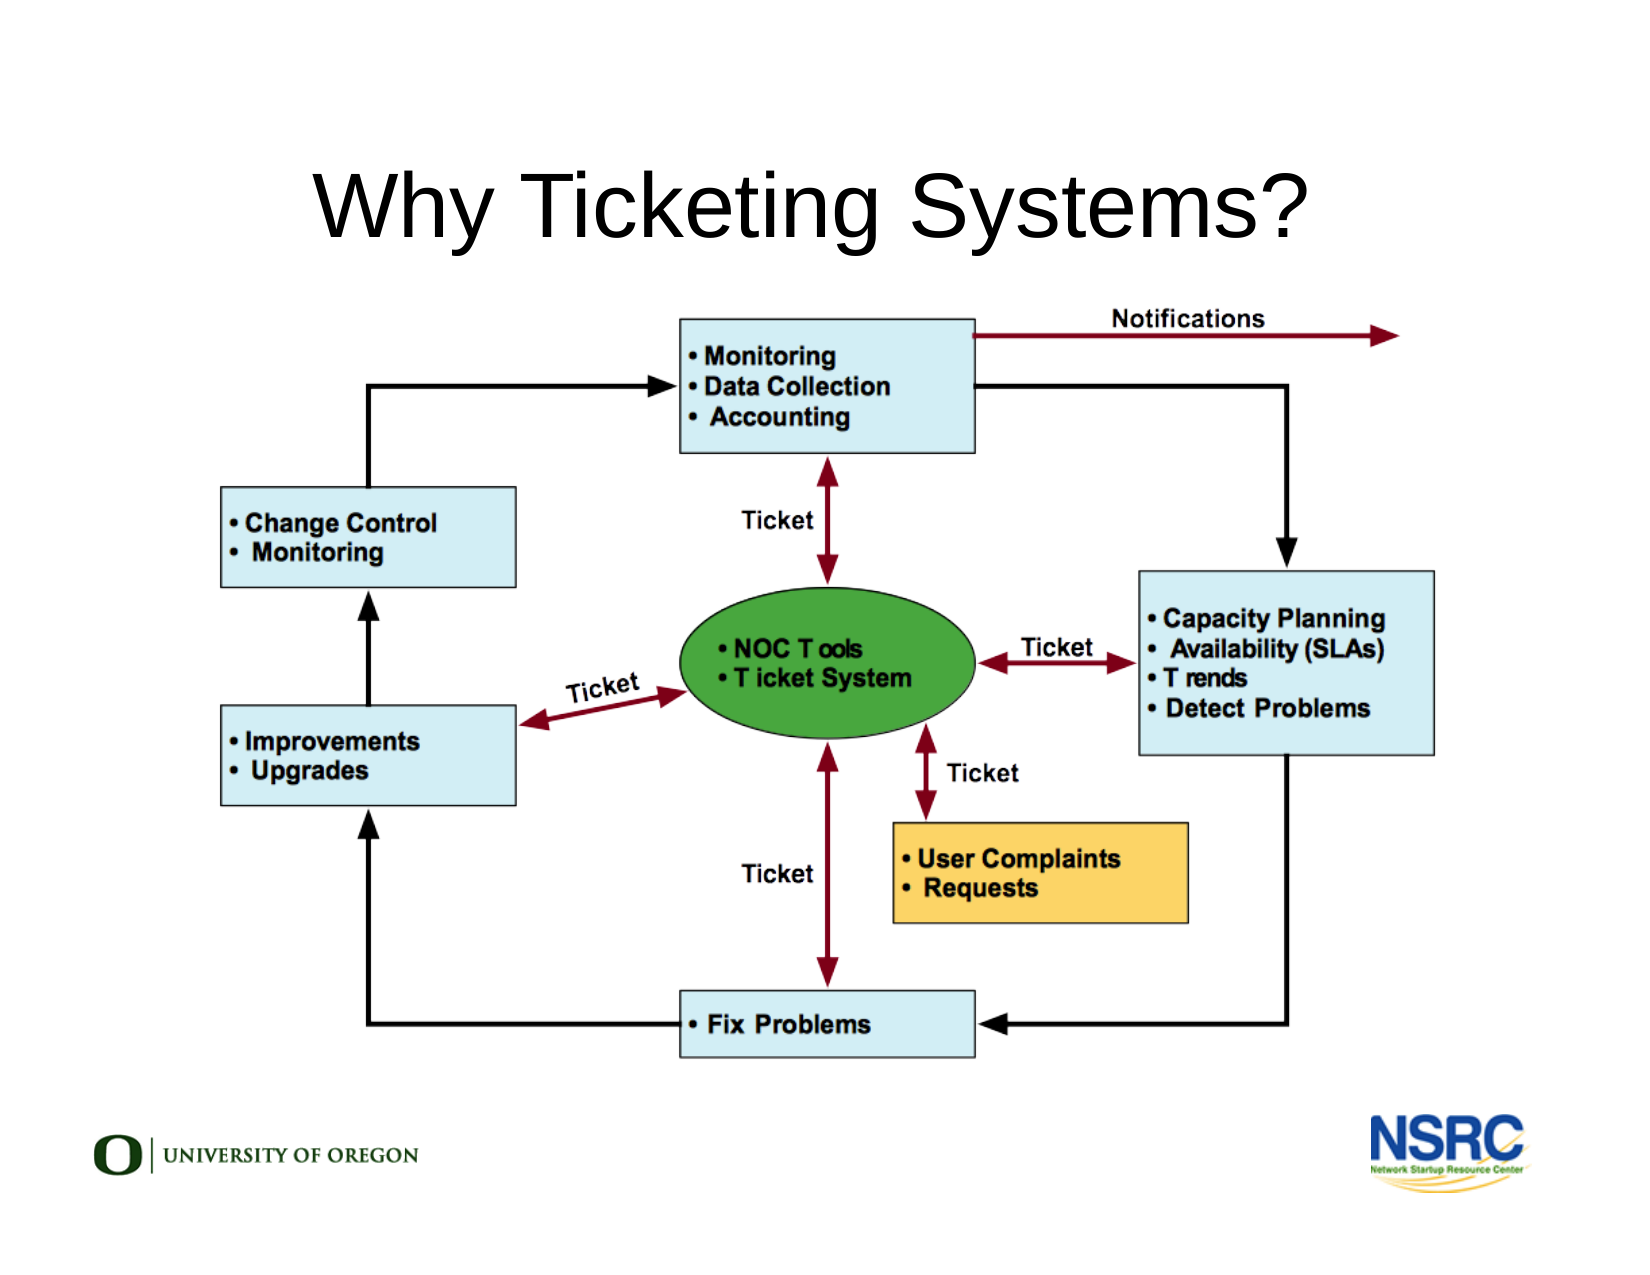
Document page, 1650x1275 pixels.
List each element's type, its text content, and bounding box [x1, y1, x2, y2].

picture [216, 301, 1442, 1062]
picture [1371, 1114, 1532, 1193]
text_box Why Ticketing Systems? [133, 104, 1491, 298]
picture [92, 1133, 420, 1177]
